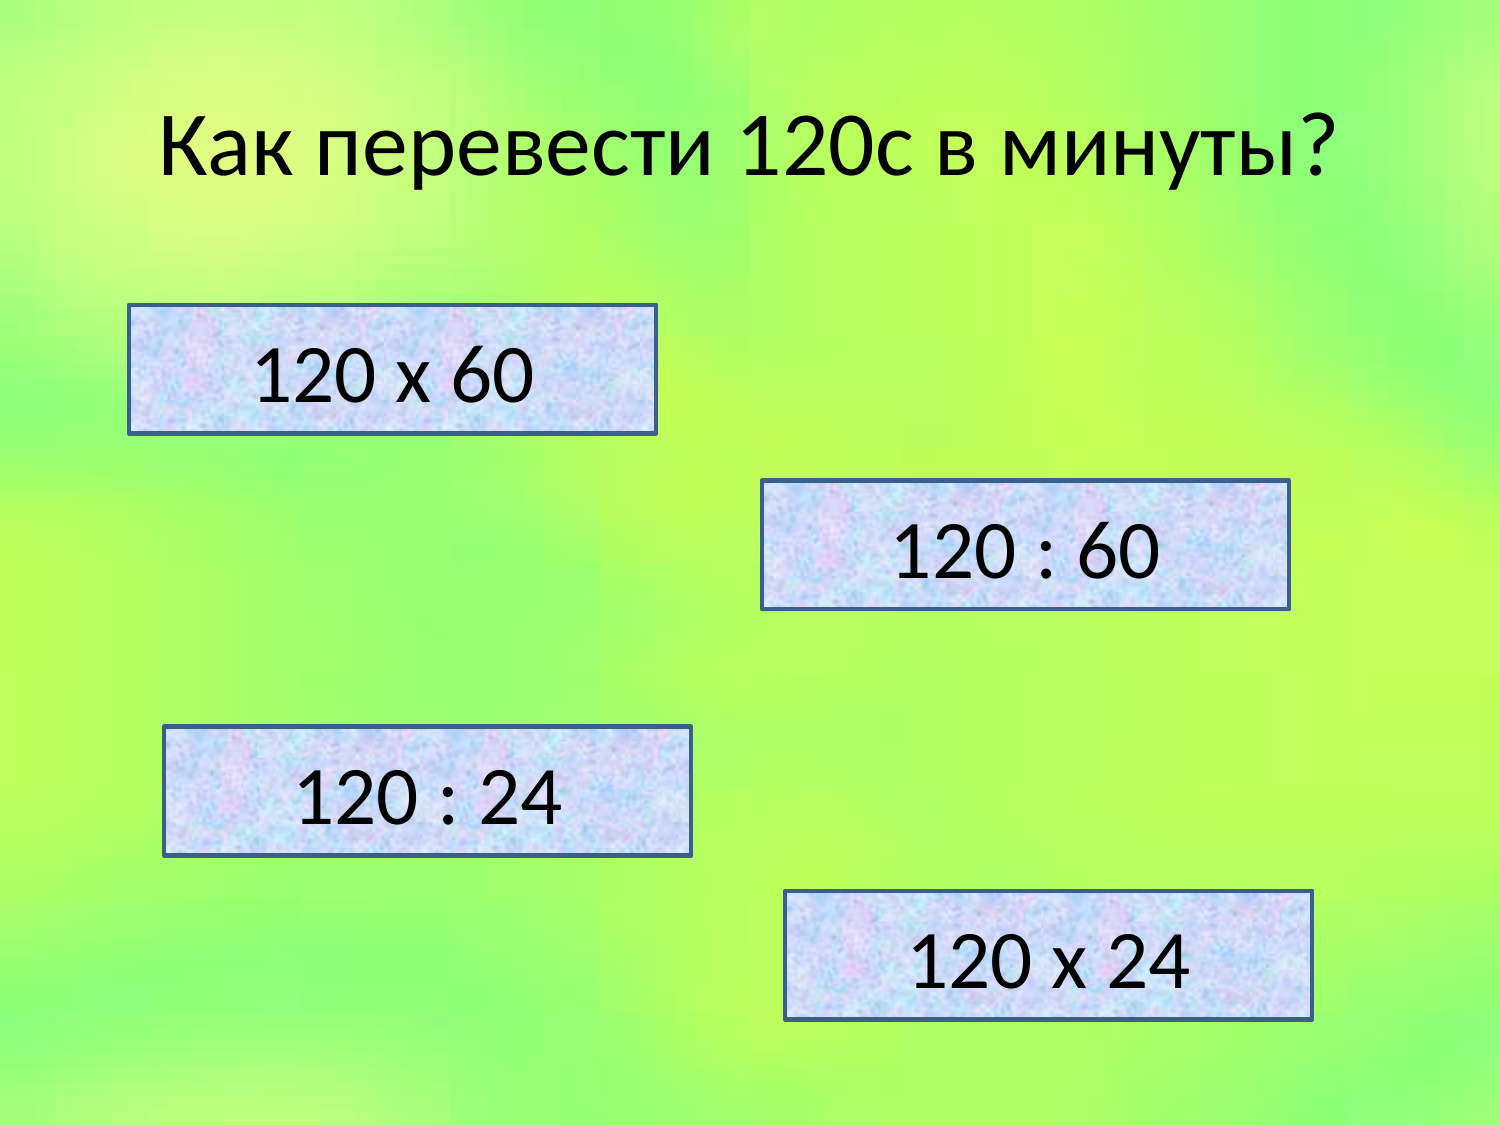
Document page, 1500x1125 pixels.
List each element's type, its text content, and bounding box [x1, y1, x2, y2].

text_box 120 : 24 [162, 724, 693, 858]
picture [0, 0, 1500, 1125]
text_box 120 х 60 [127, 303, 658, 436]
text_box 120 х 24 [783, 889, 1314, 1022]
text_box 120 : 60 [760, 478, 1291, 611]
title Как перевести 120с в минуты? [75, 45, 1425, 233]
